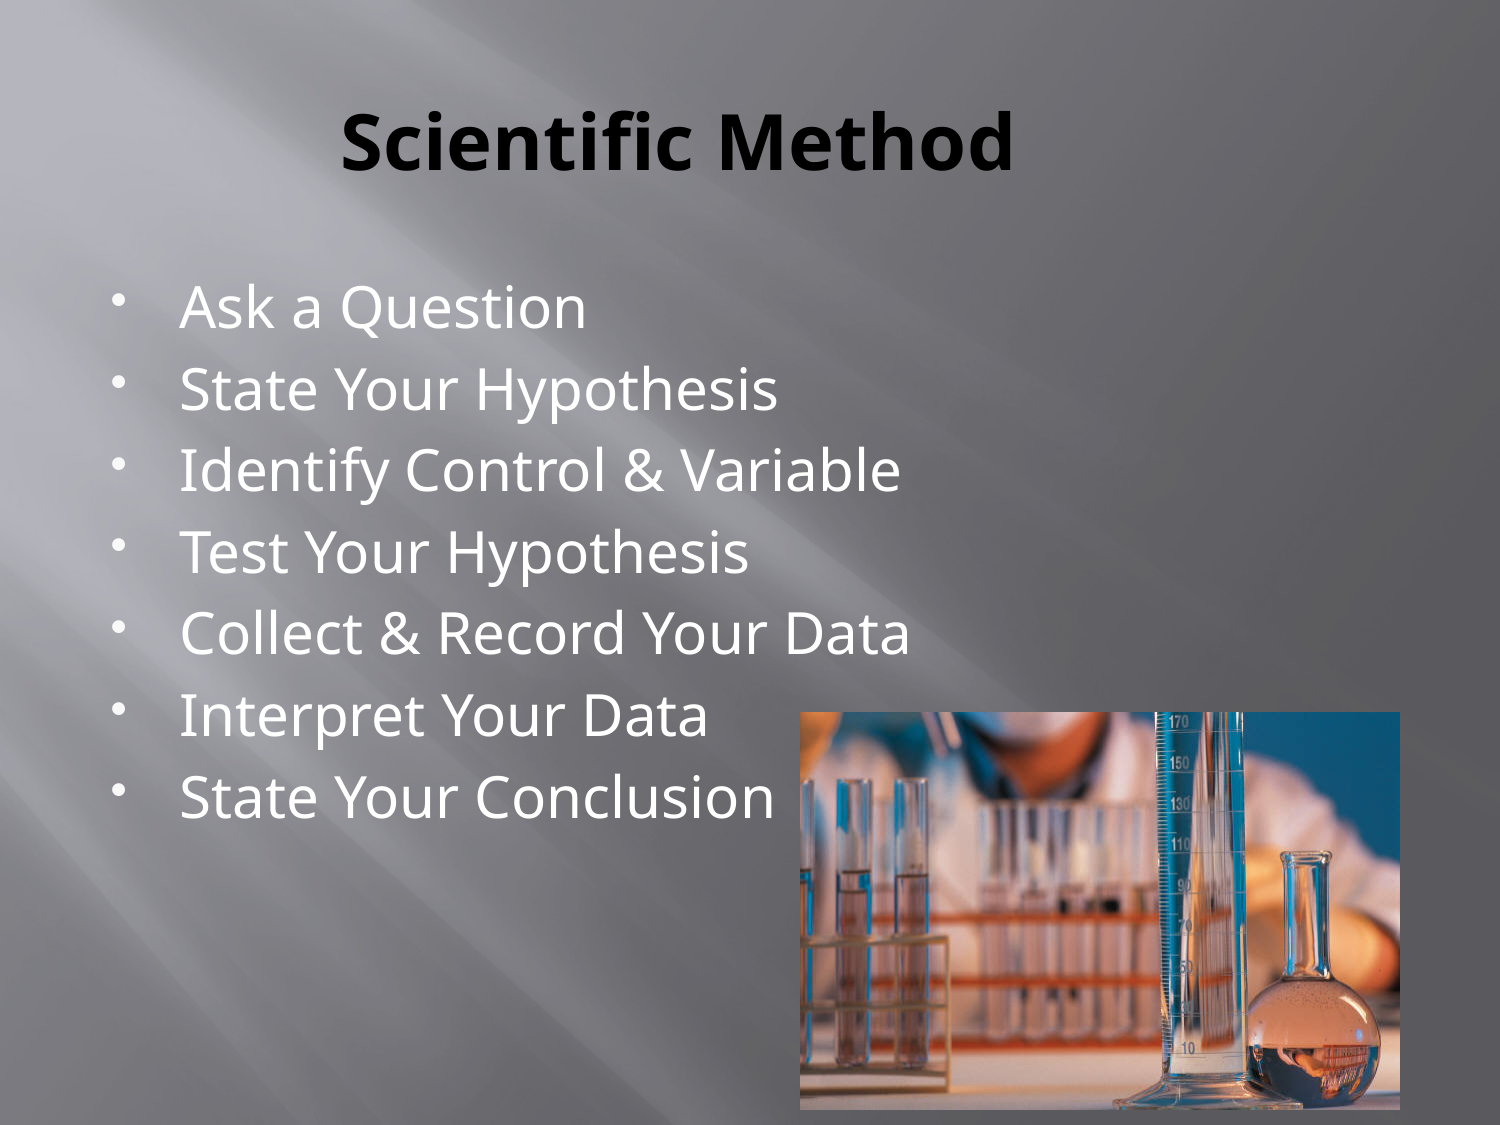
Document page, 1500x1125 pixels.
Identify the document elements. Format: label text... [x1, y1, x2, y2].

list Ask a Question State Your Hypothesis Identify Control & Variable Test Your Hypothesis Collect & Record Your Data Interpret Your Data State Your Conclusion [75, 262, 1425, 1035]
title Scientific Method [75, 45, 1425, 233]
picture [799, 712, 1401, 1110]
picture [1393, 719, 1401, 727]
